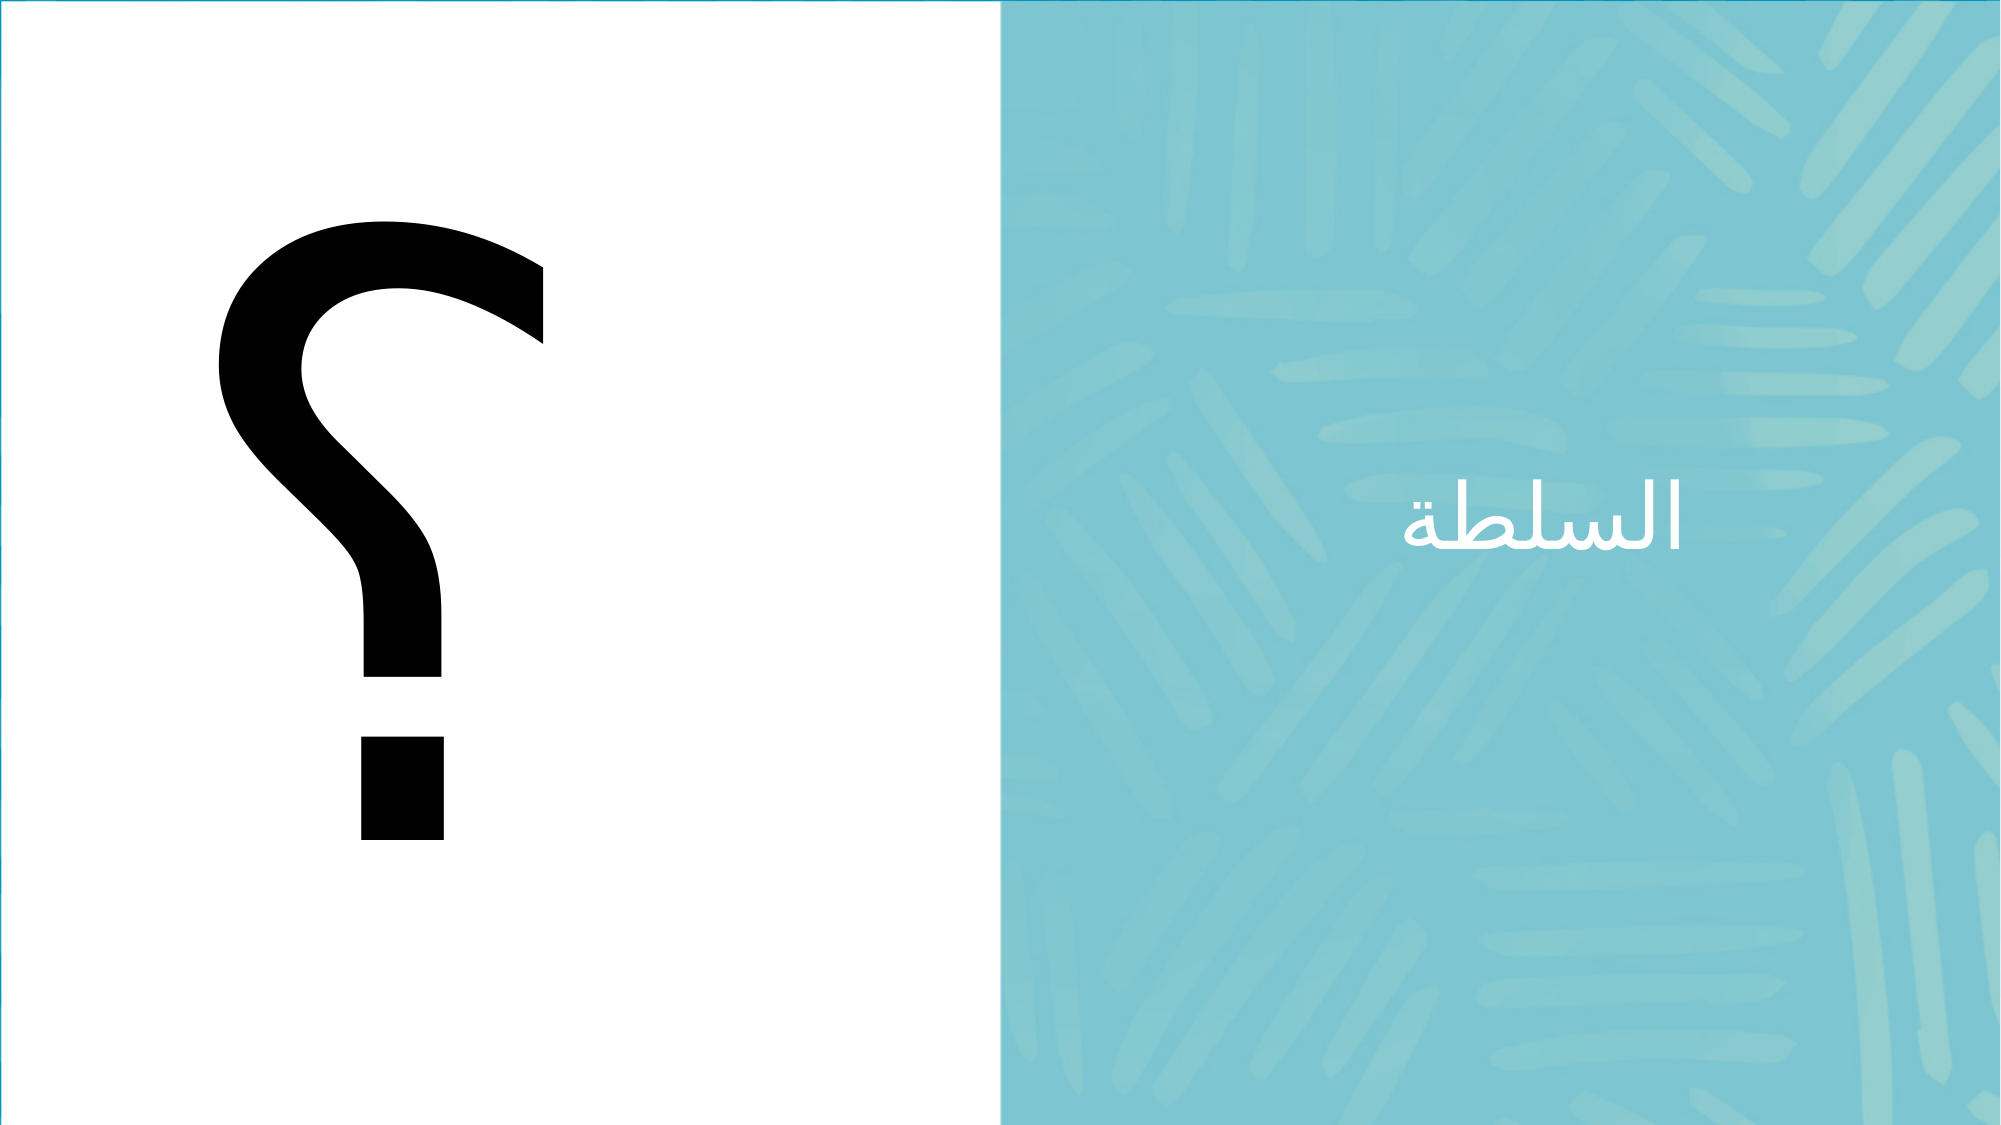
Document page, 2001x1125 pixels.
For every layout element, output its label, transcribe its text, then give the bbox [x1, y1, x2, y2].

picture [2, 0, 2001, 1125]
title السلطة [1151, 396, 1935, 651]
text_box ؟ [383, 0, 617, 1015]
